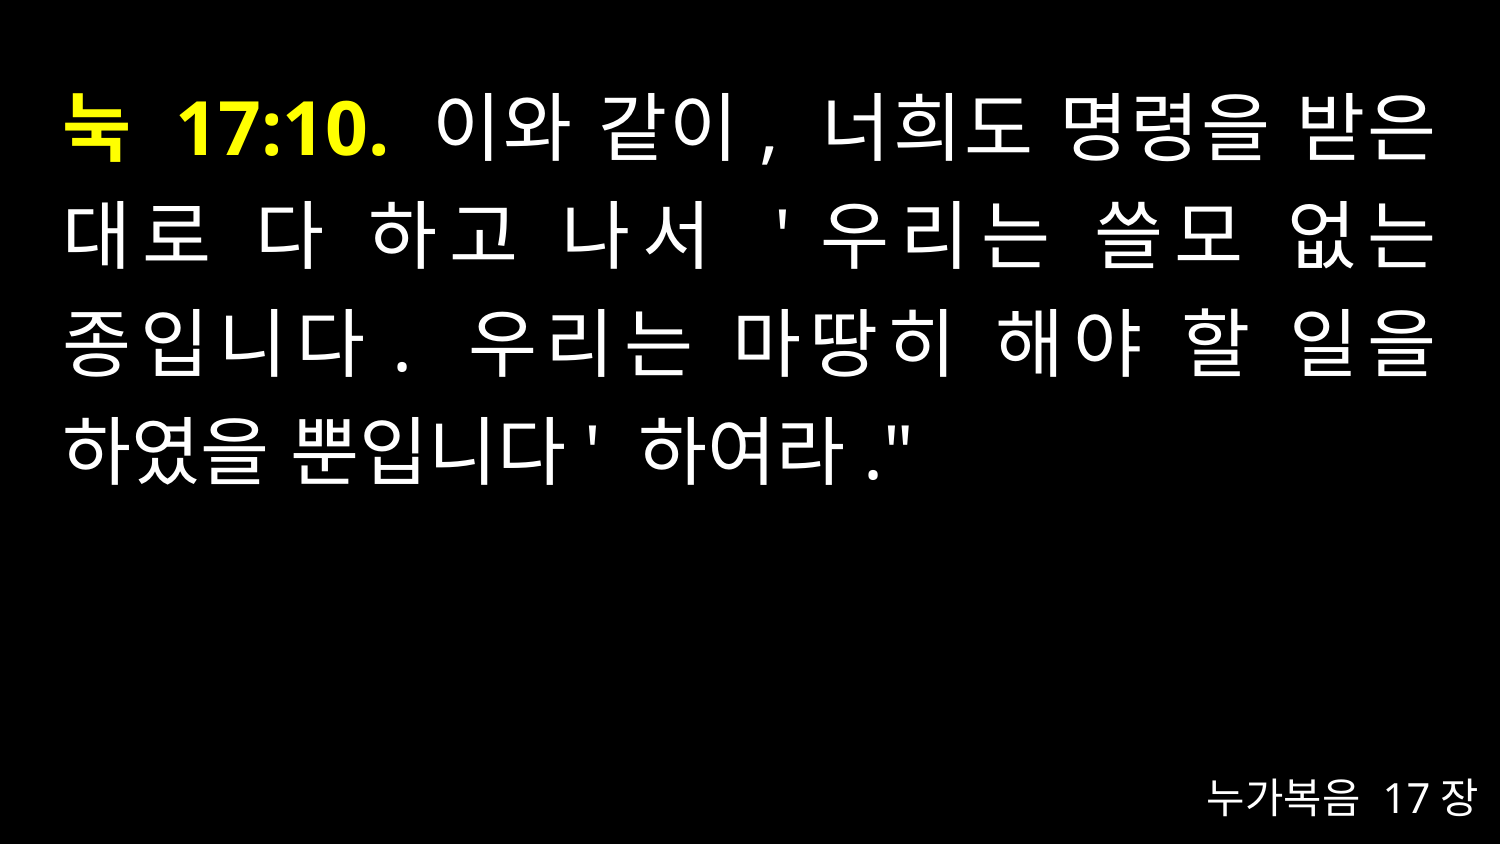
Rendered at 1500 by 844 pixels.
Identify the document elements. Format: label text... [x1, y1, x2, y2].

subtitle 누가복음 17장 [916, 770, 1500, 844]
title 눅 17:10. 이와 같이, 너희도 명령을 받은 대로 다 하고 나서 '우리는 쓸모 없는 종입니다. 우리는 마땅히 해야 할 일을 하였을 뿐입니다' 하여라." [0, 0, 1500, 844]
